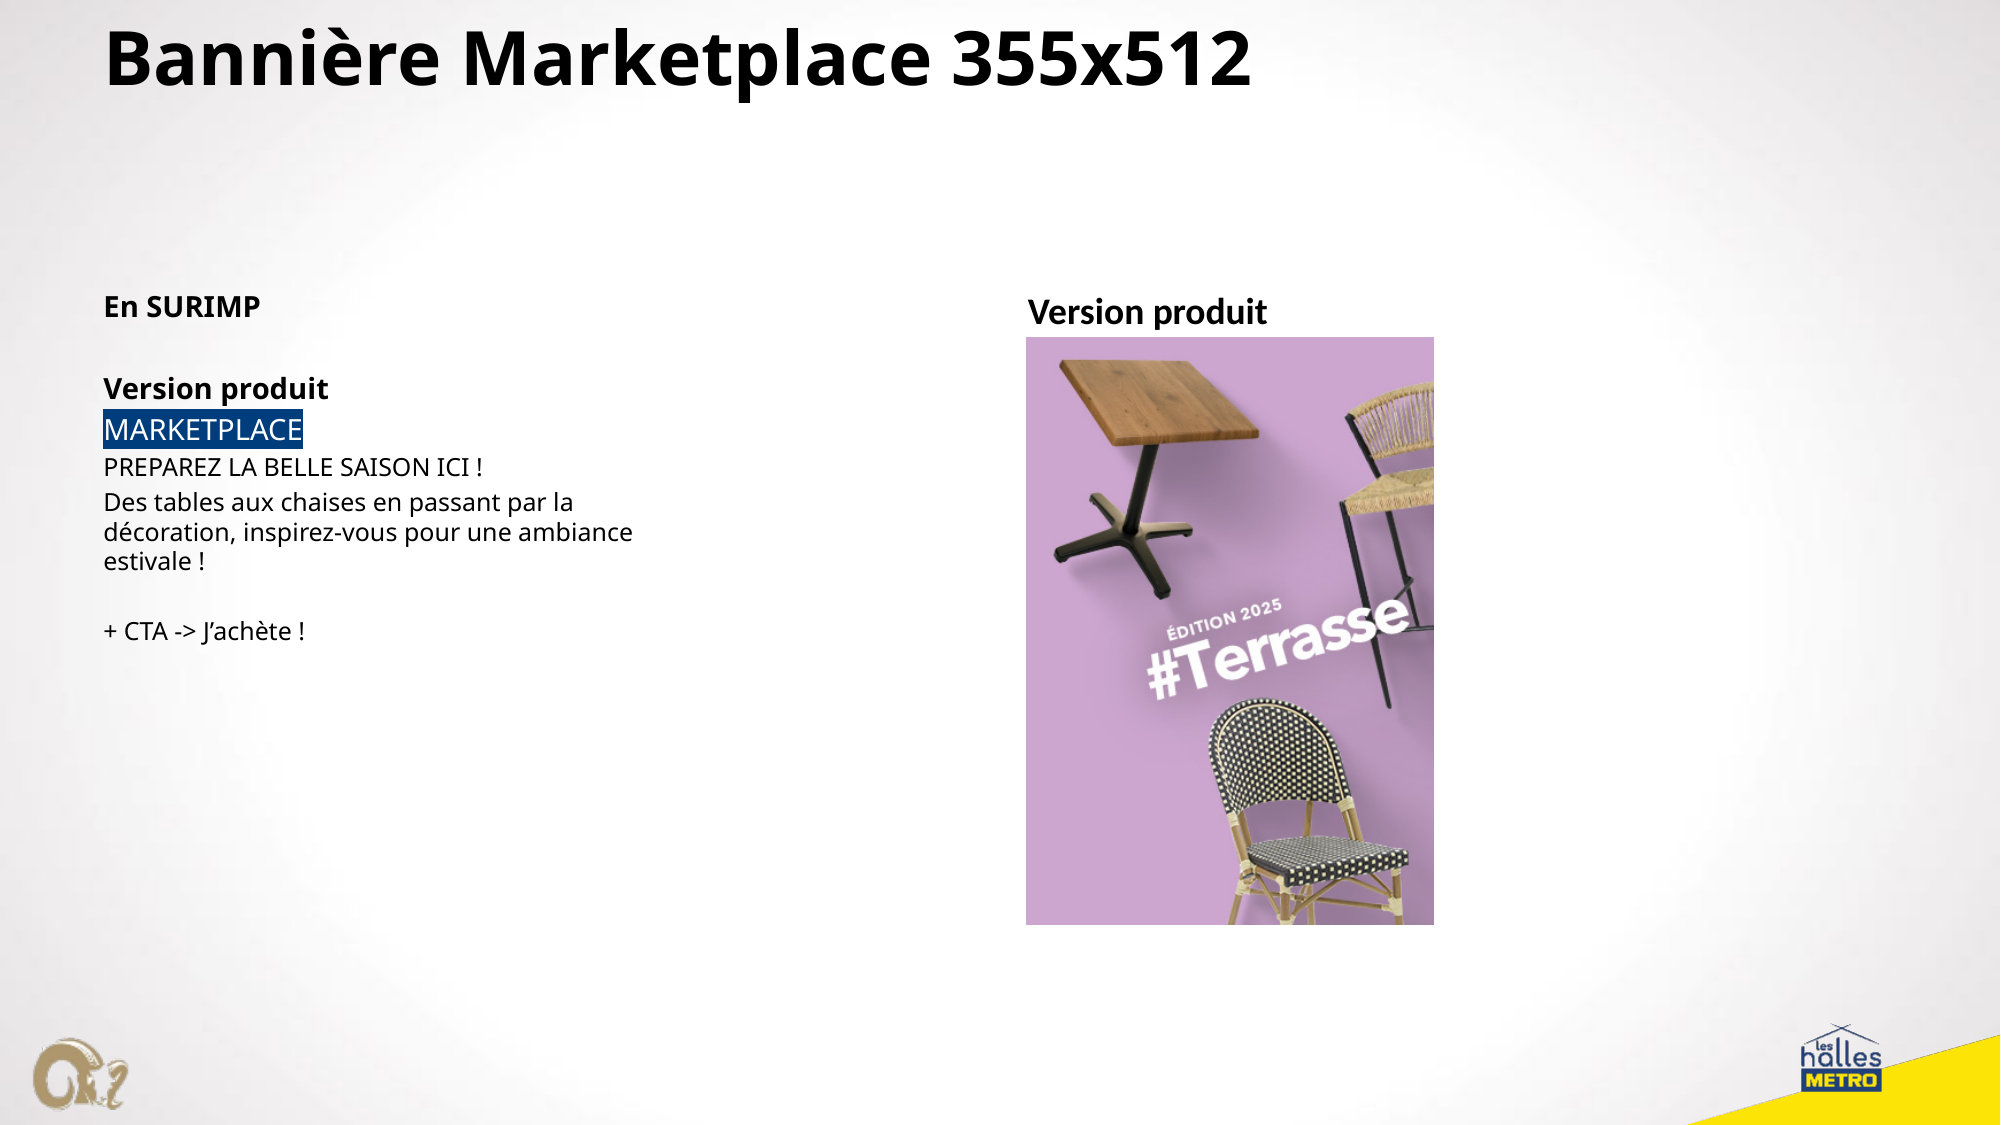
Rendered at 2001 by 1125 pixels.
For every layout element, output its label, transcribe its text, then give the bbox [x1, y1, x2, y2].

title Bannière Marketplace 355x512 [88, 6, 1288, 195]
text_box En SURIMP Version produit MARKETPLACE PREPAREZ LA BELLE SAISON ICI ! Des tables aux chaises en passant par la décoration, inspirez-vous pour une ambiance estivale ! + CTA -> J’achète ! [88, 281, 655, 997]
text_box Version produit [1013, 279, 1576, 339]
picture [0, 0, 2001, 1125]
